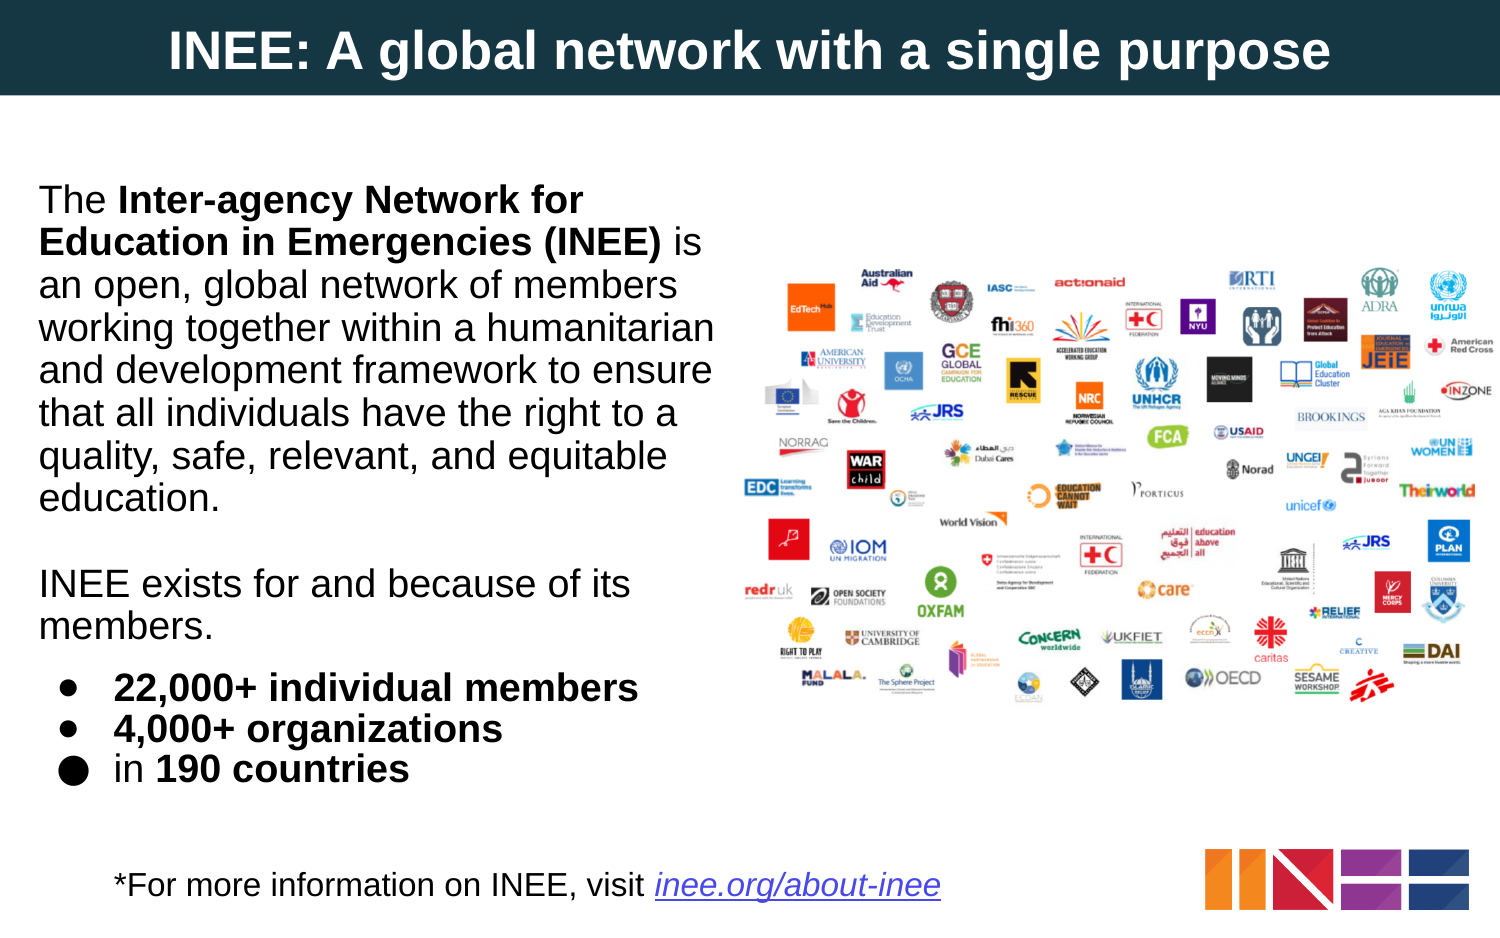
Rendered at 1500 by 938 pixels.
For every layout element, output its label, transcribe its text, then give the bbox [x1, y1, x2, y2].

text_box *For more information on INEE, visit inee.org/about-inee [99, 842, 971, 919]
picture [721, 264, 1500, 710]
title INEE: A global network with a single purpose [0, 0, 1500, 96]
list The Inter-agency Network for Education in Emergencies (INEE) is an open, global network of members working together within a humanitarian and development framework to ensure that all individuals have the right to a quality, safe, relevant, and equitable education. INEE exists for and because of its members. 22,000+ individual members 4,000+ organizations in 190 countries [23, 163, 732, 811]
picture [1205, 849, 1469, 910]
